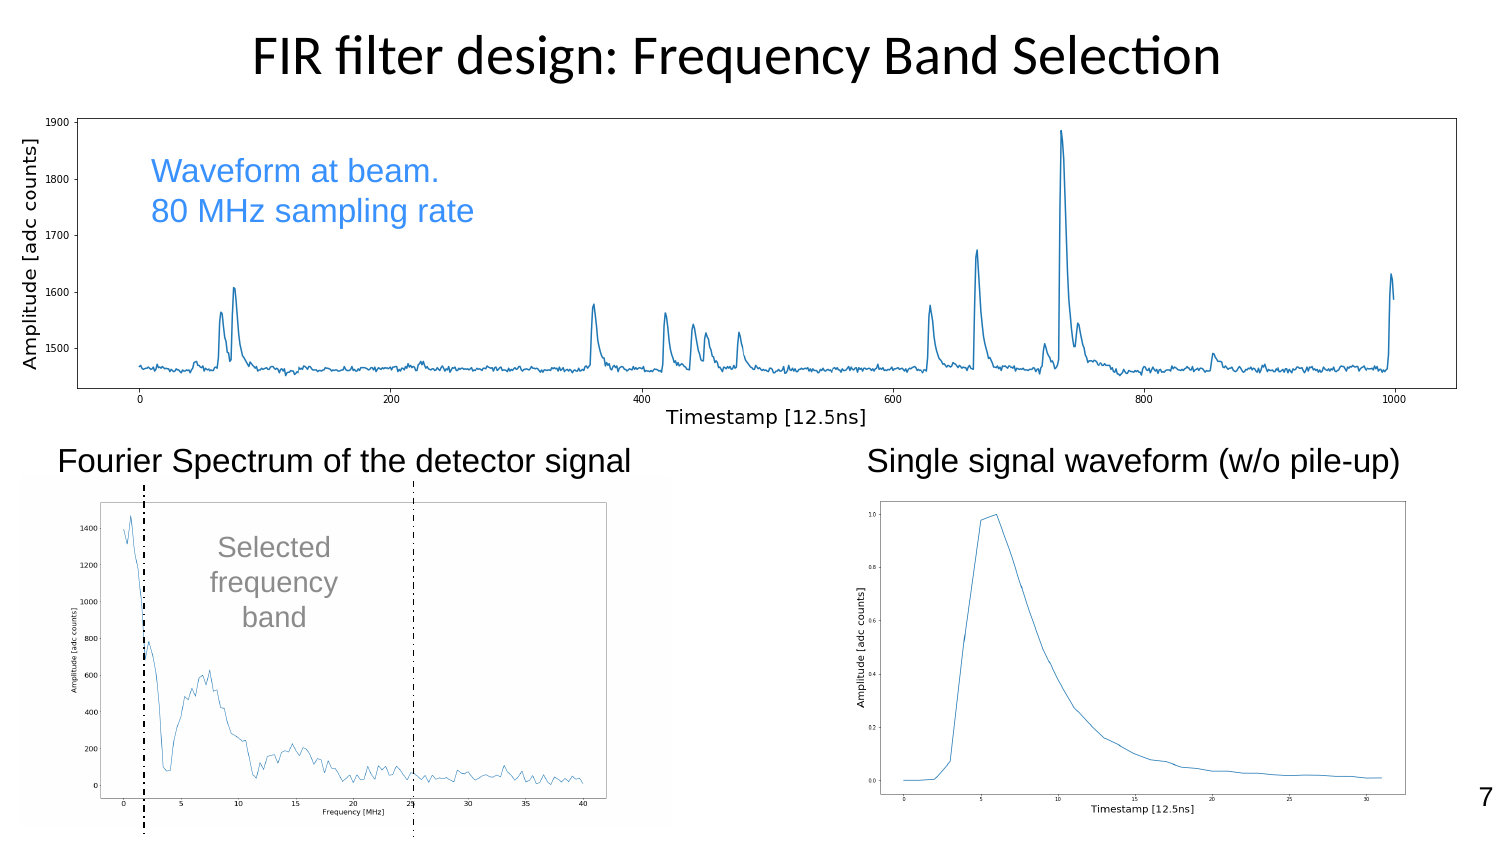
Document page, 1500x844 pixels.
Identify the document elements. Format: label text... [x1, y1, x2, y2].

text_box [19, 432, 671, 837]
text_box FIR filter design: Frequency Band Selection [185, 12, 1315, 74]
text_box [795, 432, 1473, 843]
slide_number ‹#› [1477, 779, 1494, 844]
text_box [19, 75, 1481, 432]
